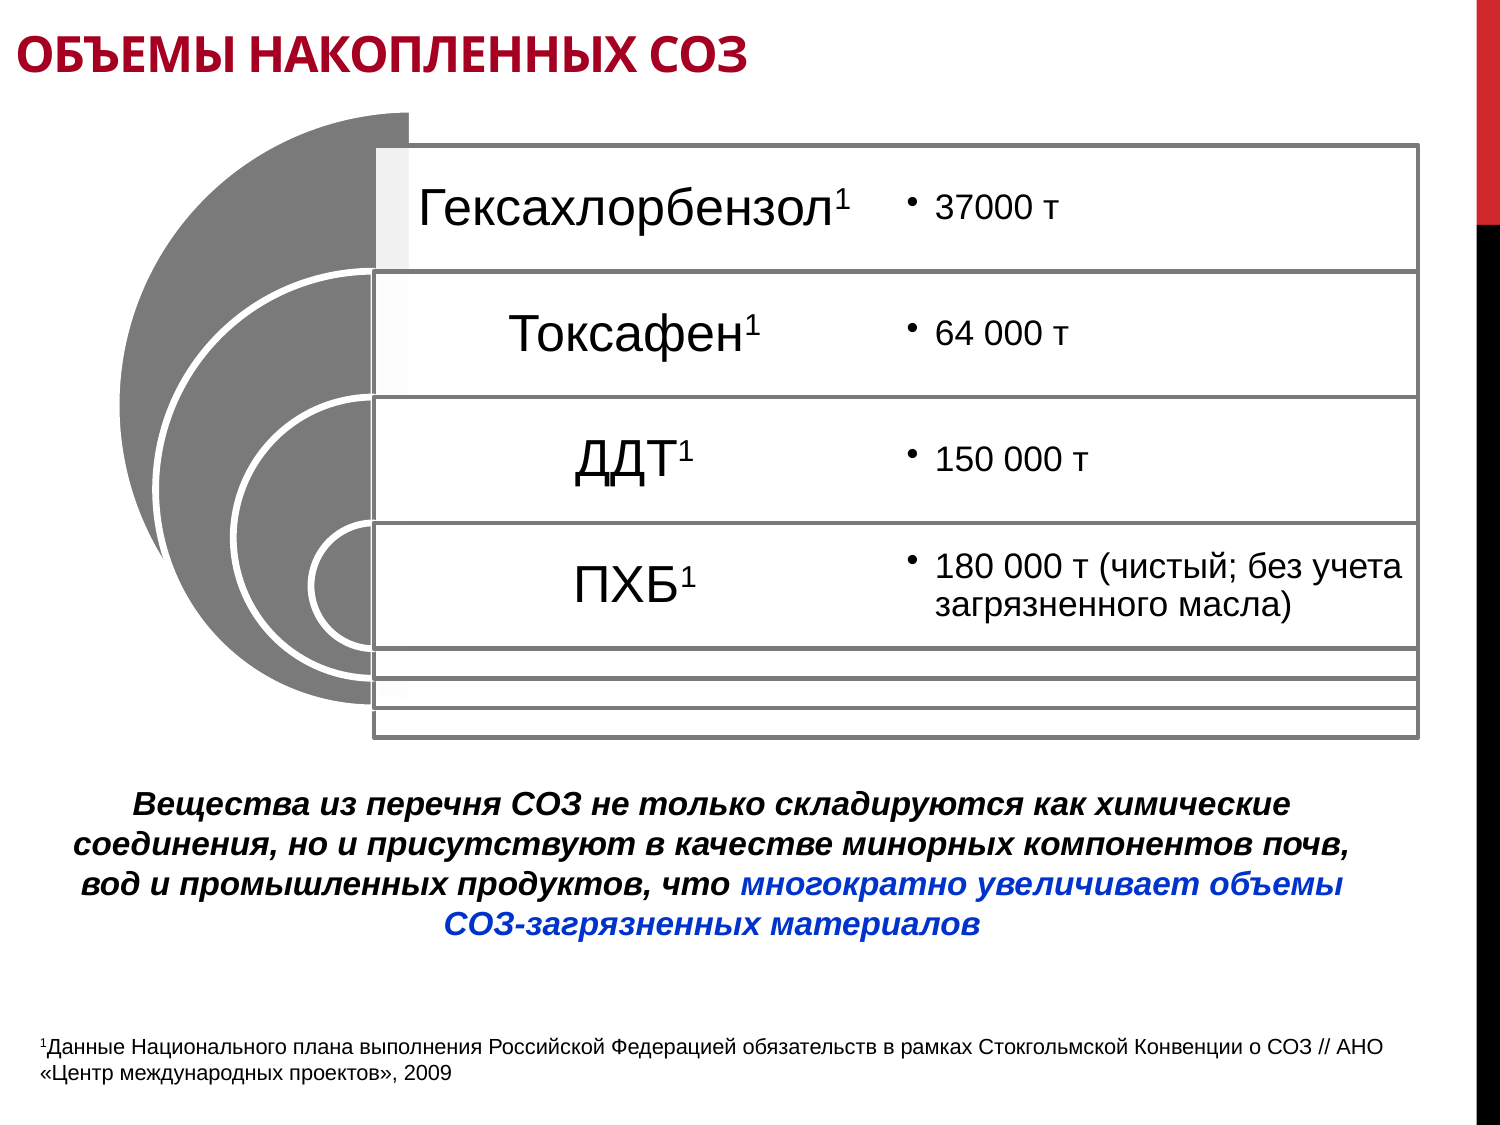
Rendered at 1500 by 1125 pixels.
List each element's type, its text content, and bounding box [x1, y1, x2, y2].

text_box 1Данные Национального плана выполнения Российской Федерацией обязательств в рамках Стокгольмской Конвенции о СОЗ // АНО «Центр международных проектов», 2009 [24, 1024, 1475, 1119]
title Объемы накопленных СОЗ [0, 2, 1350, 90]
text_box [77, 144, 1419, 739]
text_box Вещества из перечня СОЗ не только складируются как химические соединения, но и присутствуют в качестве минорных компонентов почв, вод и промышленных продуктов, что многократно увеличивает объемы СОЗ-загрязненных материалов [50, 774, 1375, 950]
